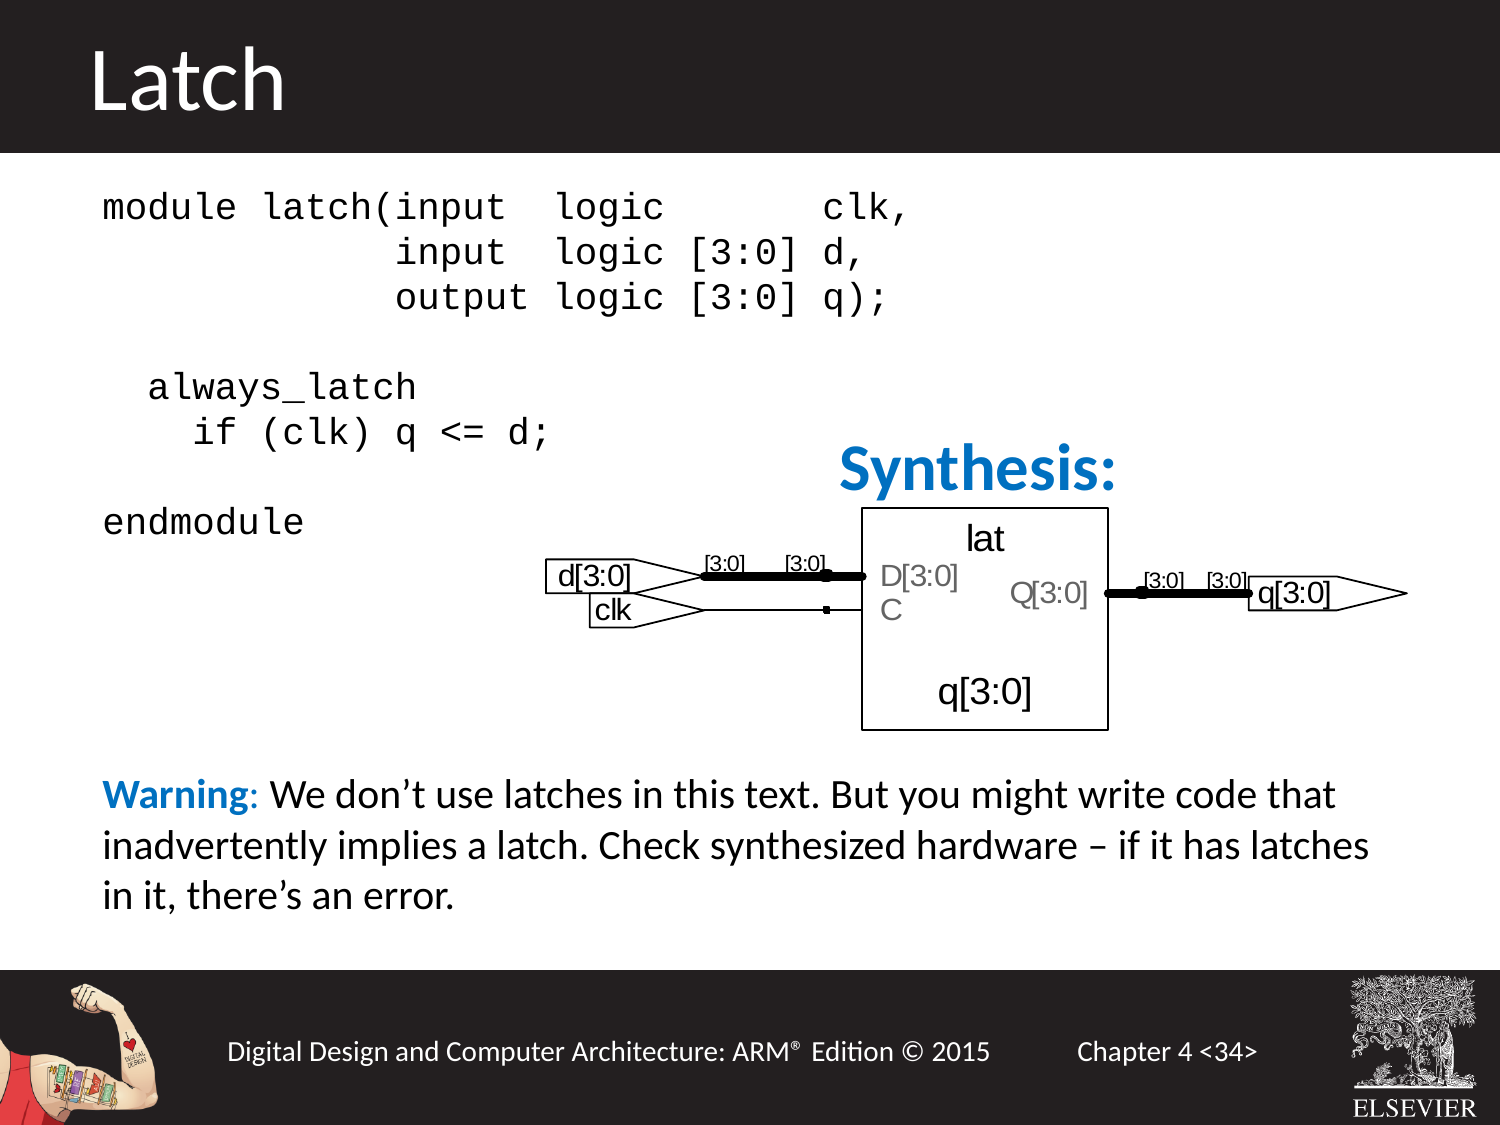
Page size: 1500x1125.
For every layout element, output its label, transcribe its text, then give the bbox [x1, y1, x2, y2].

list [533, 499, 1426, 737]
text_box Latch [75, 11, 1375, 136]
text_box Synthesis: [825, 416, 1175, 498]
text_box module latch(input logic clk, input logic [3:0] d, output logic [3:0] q); always_latch if (clk) q <= d; endmodule Warning: We don’t use latches in this text. But you might write code that inadvertently implies a latch. Check synthesized hardware – if it has latches in it, there’s an error. [87, 174, 1475, 970]
picture [0, 979, 163, 1125]
picture [1350, 974, 1477, 1117]
